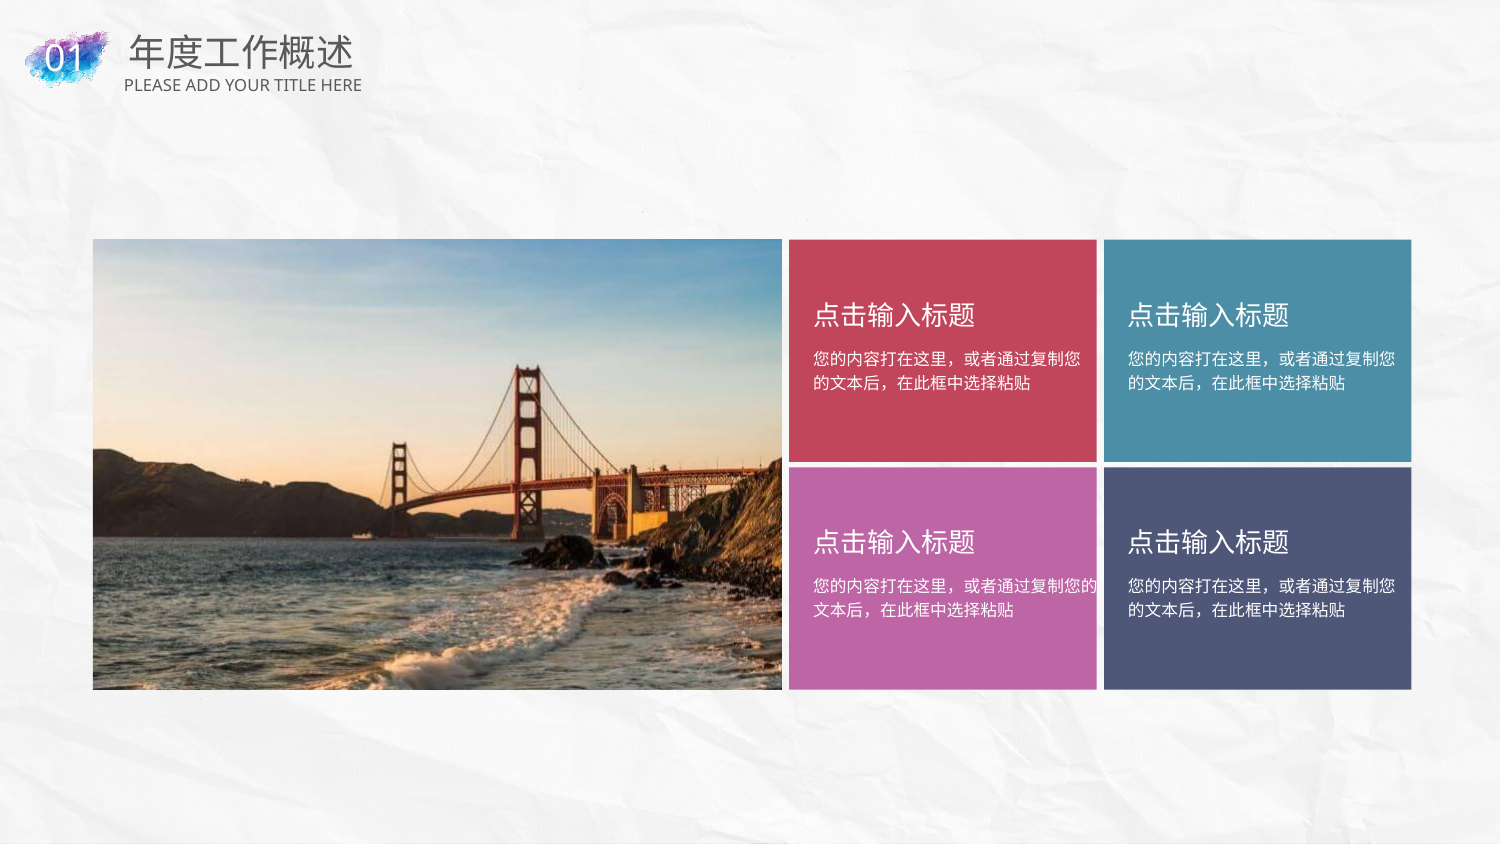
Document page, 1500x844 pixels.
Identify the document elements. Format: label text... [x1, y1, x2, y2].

text_box PLEASE ADD YOUR TITLE HERE [123, 67, 383, 102]
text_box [788, 239, 1097, 463]
picture [18, 26, 113, 93]
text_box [1103, 239, 1412, 463]
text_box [1103, 467, 1412, 690]
text_box 年度工作概述 [128, 20, 479, 83]
text_box [91, 238, 784, 692]
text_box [789, 467, 1099, 690]
